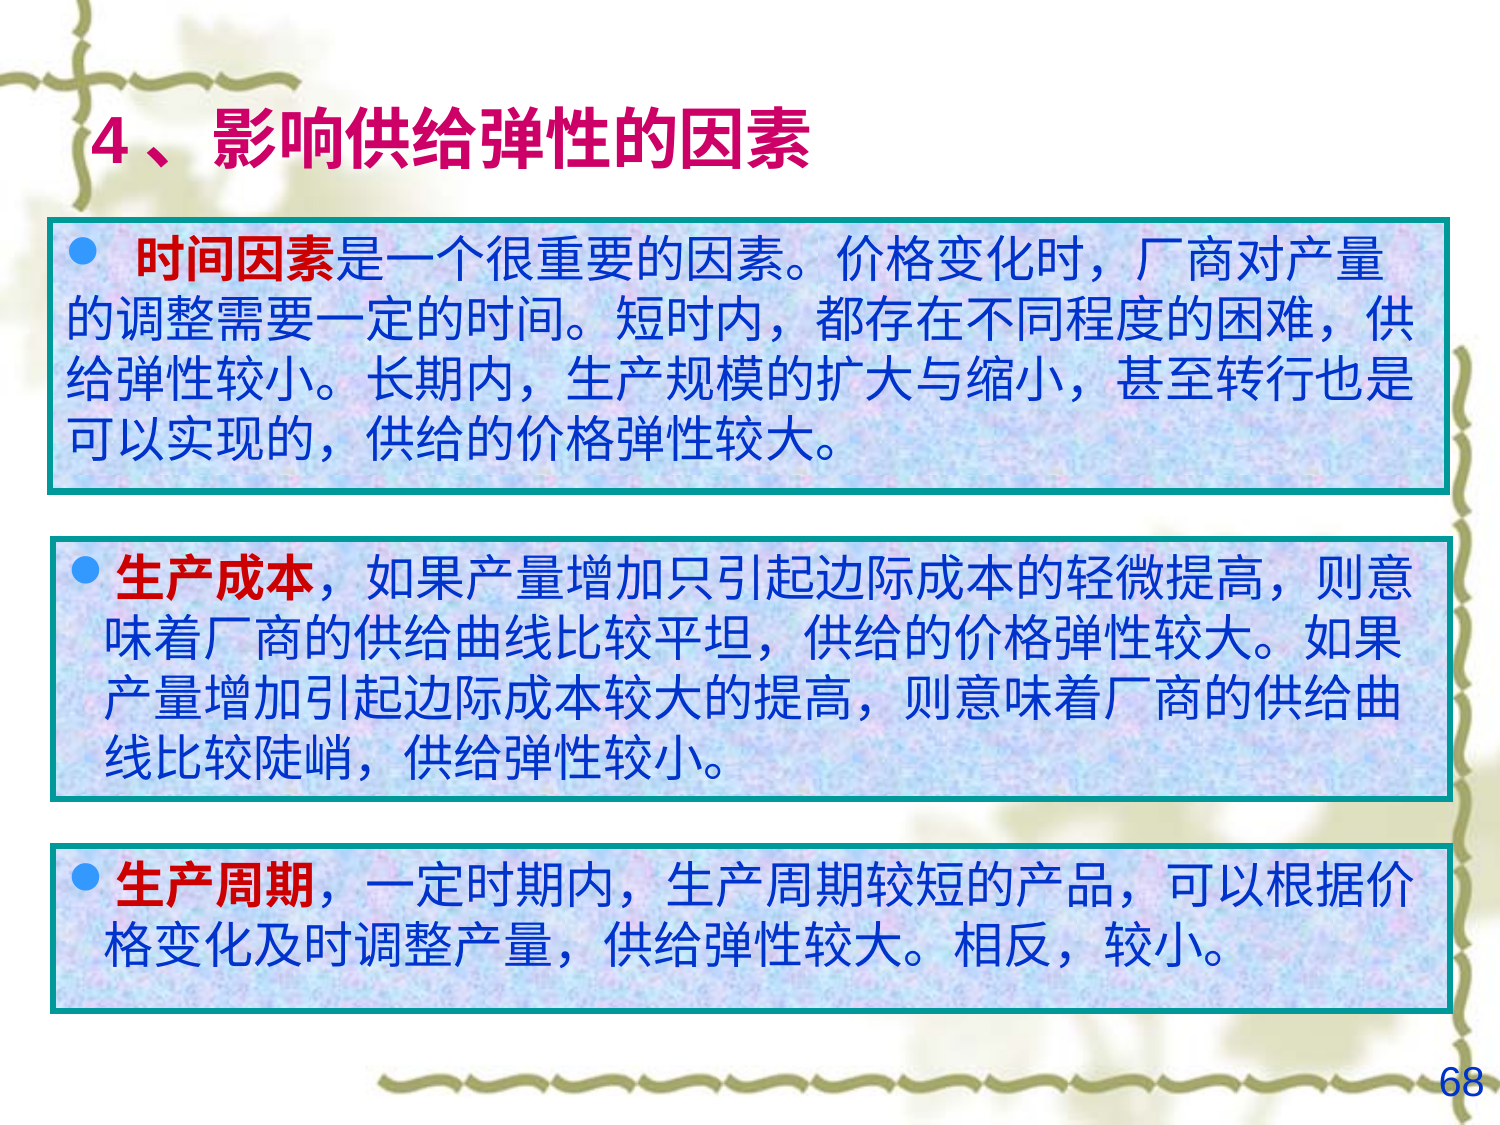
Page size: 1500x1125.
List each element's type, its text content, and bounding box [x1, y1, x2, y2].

slide_number 68 [1080, 1046, 1500, 1125]
text_box 生产成本，如果产量增加只引起边际成本的轻微提高，则意味着厂商的供给曲线比较平坦，供给的价格弹性较大。如果产量增加引起边际成本较大的提高，则意味着厂商的供给曲线比较陡峭，供给弹性较小。 [53, 538, 1450, 799]
list 时间因素是一个很重要的因素。价格变化时，厂商对产量的调整需要一定的时间。短时内，都存在不同程度的困难，供给弹性较小。长期内，生产规模的扩大与缩小，甚至转行也是可以实现的，供给的价格弹性较大。 [50, 220, 1447, 492]
title 4、影响供给弹性的因素 [76, 90, 1447, 185]
text_box 生产周期，一定时期内，生产周期较短的产品，可以根据价格变化及时调整产量，供给弹性较大。相反，较小。 [53, 846, 1450, 1012]
picture [0, 0, 1500, 1125]
